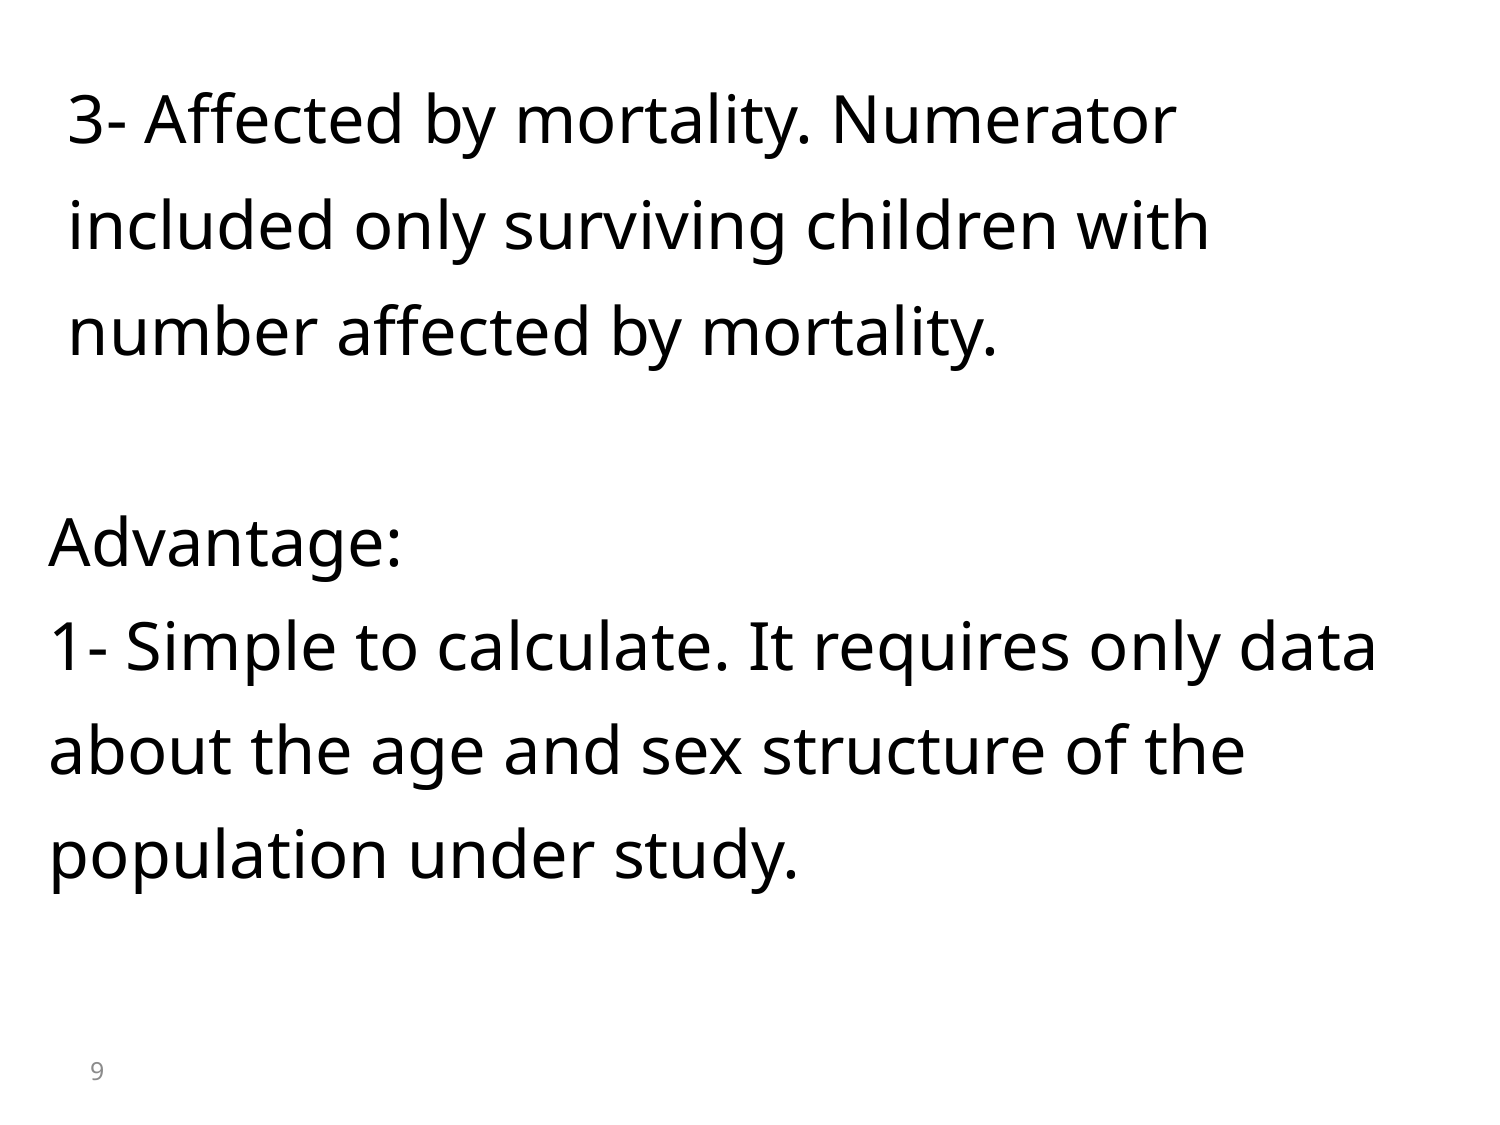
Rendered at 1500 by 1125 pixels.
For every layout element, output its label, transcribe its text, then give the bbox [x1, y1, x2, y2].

slide_number 9 [75, 1042, 425, 1103]
text_box 3- Affected by mortality. Numerator included only surviving children with number affected by mortality. [53, 42, 1436, 377]
text_box Advantage: 1- Simple to calculate. It requires only data about the age and sex structure of the population under study. [34, 467, 1464, 900]
